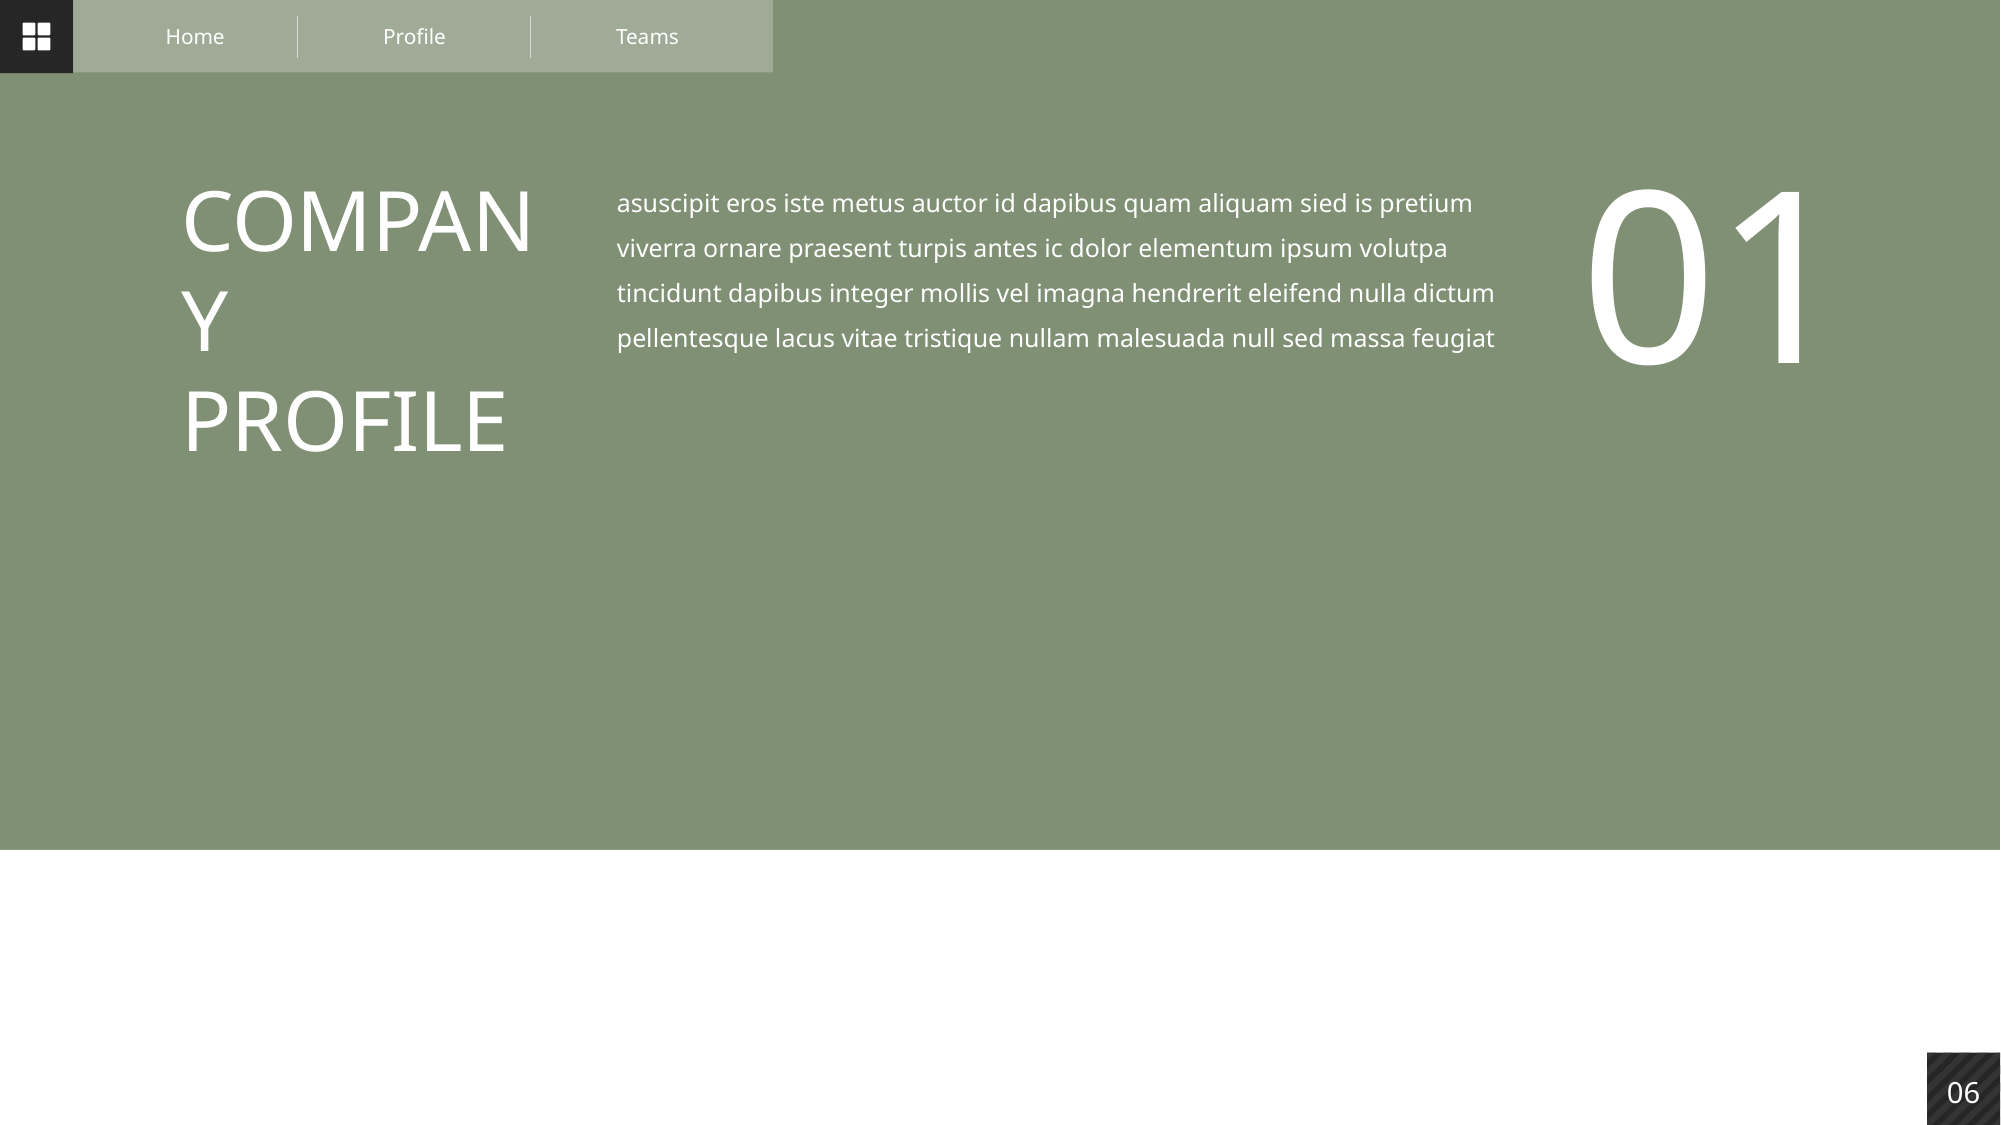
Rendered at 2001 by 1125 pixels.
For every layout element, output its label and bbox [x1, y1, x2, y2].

text_box [0, 0, 2001, 1125]
